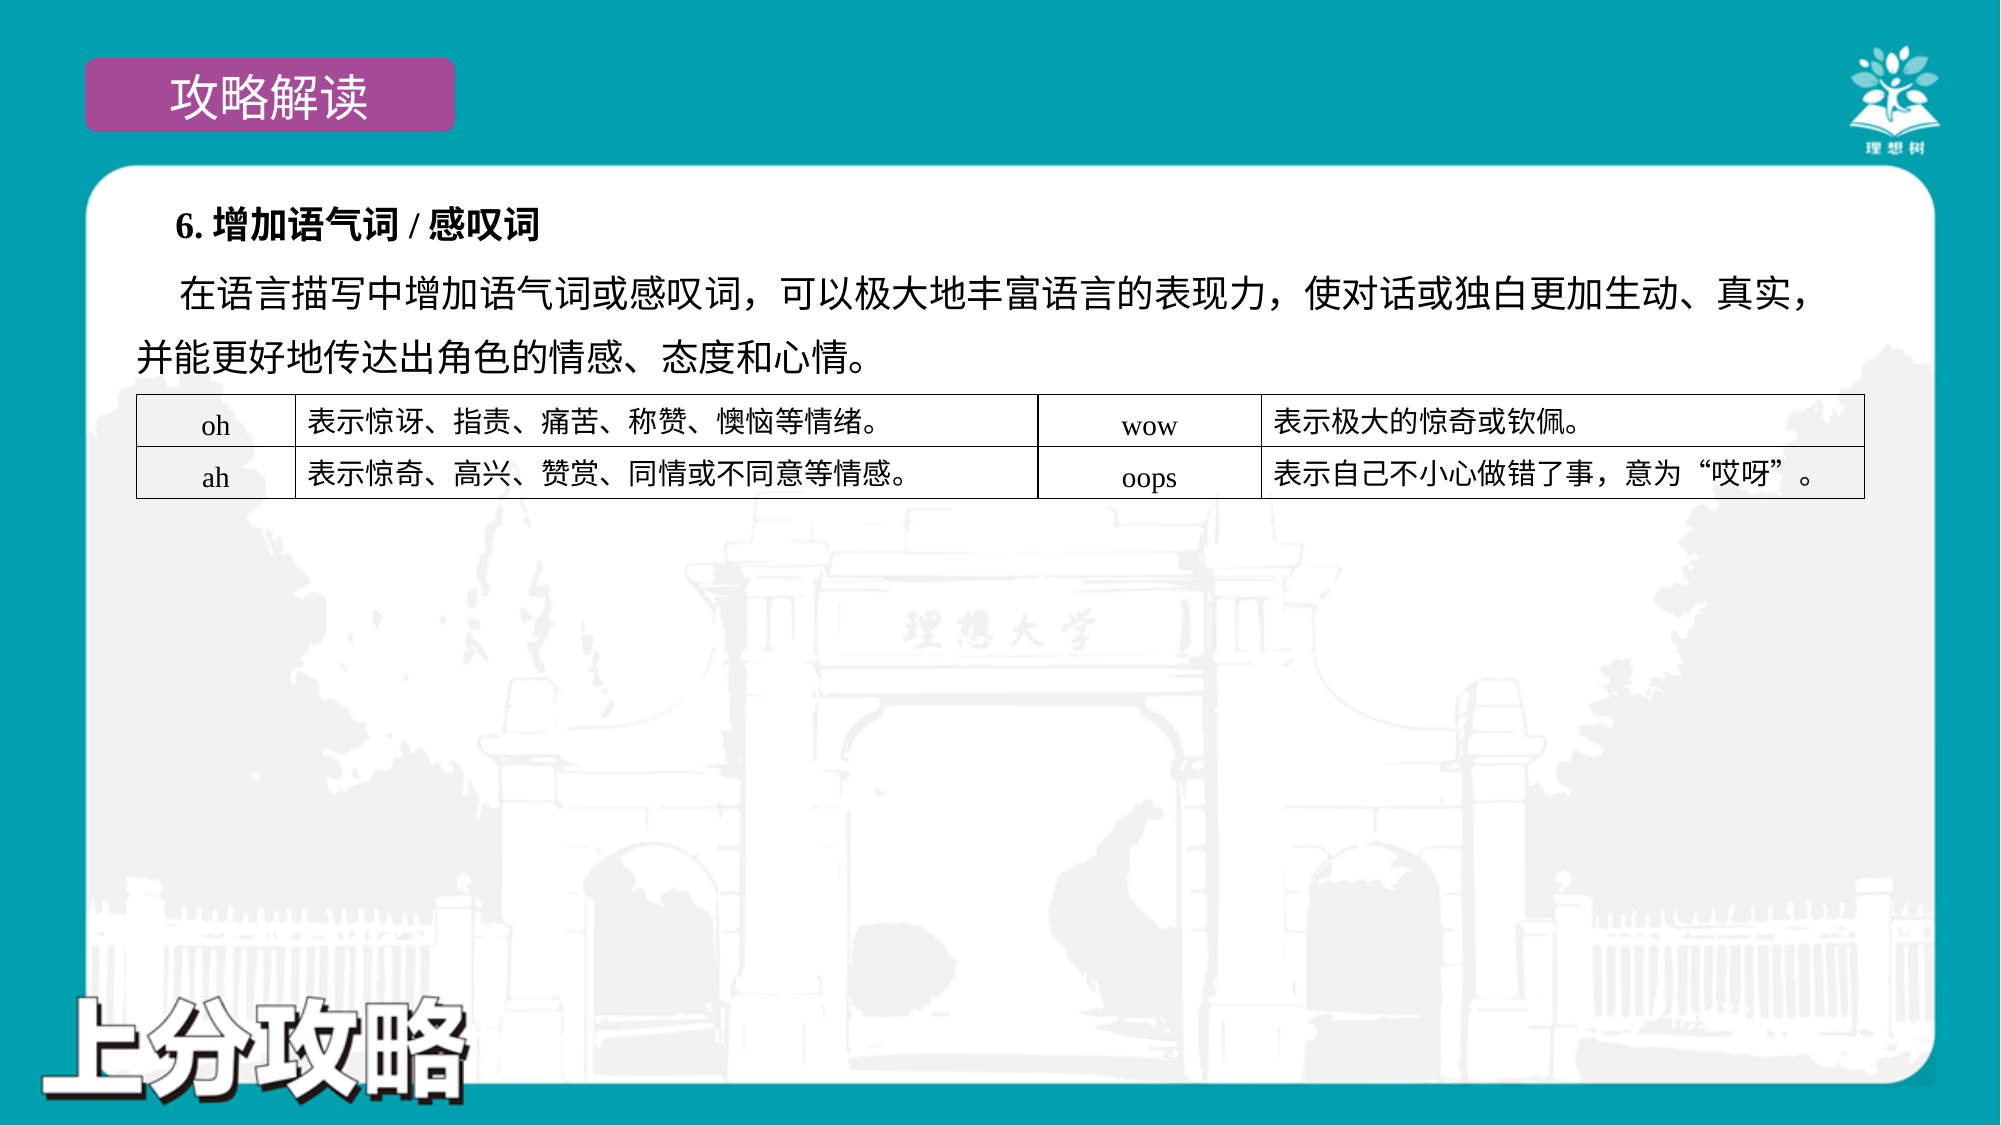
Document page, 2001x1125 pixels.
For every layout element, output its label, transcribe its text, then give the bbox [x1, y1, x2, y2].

table_header 表示极大的惊奇或钦佩。 [1262, 395, 1864, 446]
table_cell 表示自己不小心做错了事，意为“哎呀”。 [1262, 447, 1864, 498]
table_header oh [137, 395, 295, 446]
table_header 表示惊讶、指责、痛苦、称赞、懊恼等情绪。 [296, 395, 1037, 446]
table_cell 表示惊奇、高兴、赞赏、同情或不同意等情感。 [296, 447, 1037, 498]
table_header wow [1039, 395, 1261, 446]
picture [0, 0, 2000, 1125]
text_box 6.增加语气词/感叹词 在语言描写中增加语气词或感叹词，可以极大地丰富语言的表现力，使对话或独白更加生动、真实， 并能更好地传达出角色的情感、态度和心情。 [136, 177, 1865, 373]
table_cell oops [1039, 447, 1261, 498]
table_cell ah [137, 447, 295, 498]
